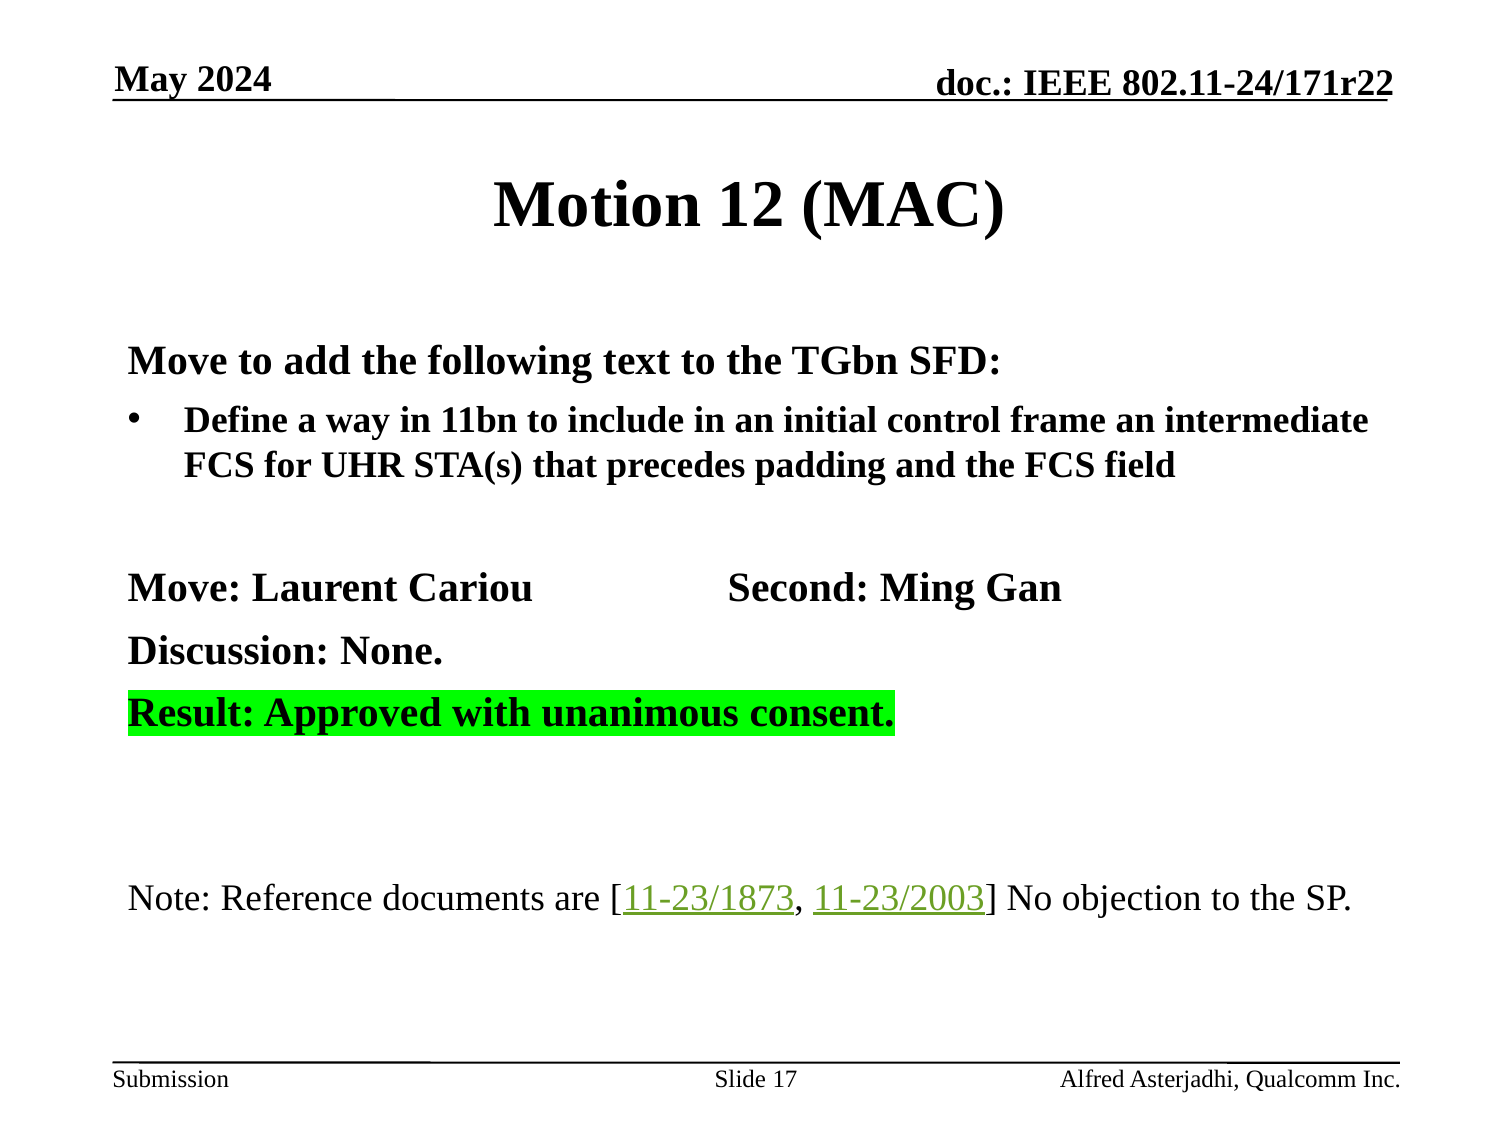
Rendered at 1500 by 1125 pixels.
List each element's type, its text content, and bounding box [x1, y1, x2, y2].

footer Alfred Asterjadhi, Qualcomm Inc. [878, 1061, 1402, 1093]
list Move to add the following text to the TGbn SFD: Define a way in 11bn to include in an initial control frame an intermediate FCS for UHR STA(s) that precedes padding and the FCS field Move: Laurent Cariou Second: Ming Gan Discussion: None. Result: Approved with unanimous consent. Note: Reference documents are [11-23/1873, 11-23/2003] No objection to the SP. [112, 324, 1388, 1051]
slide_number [114, 54, 423, 100]
title Motion 12 (MAC) [112, 112, 1388, 288]
slide_number Slide 17 [712, 1061, 800, 1123]
